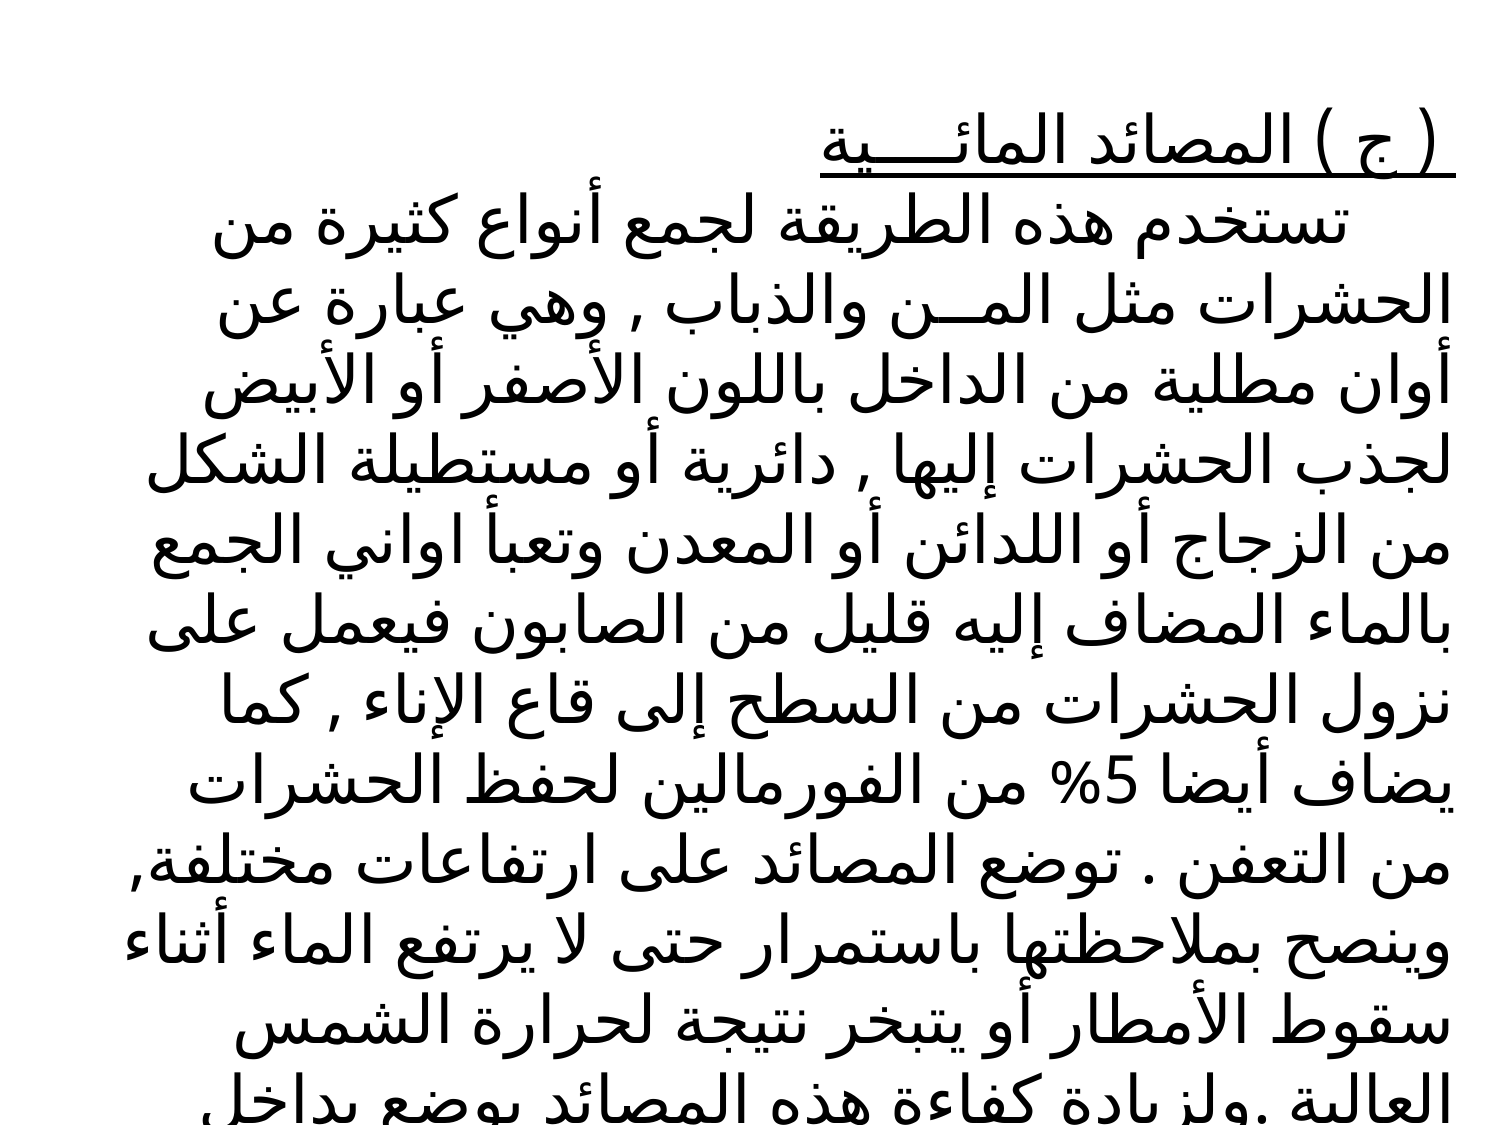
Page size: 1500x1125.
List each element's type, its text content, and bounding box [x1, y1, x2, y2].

text_box ( ج ) المصائد المائــــية تستخدم هذه الطريقة لجمع أنواع كثيرة من الحشرات مثل المــن والذباب , وهي عبارة عن أوان مطلية من الداخل باللون الأصفر أو الأبيض لجذب الحشرات إليها , دائرية أو مستطيلة الشكل من الزجاج أو اللدائن أو المعدن وتعبأ اواني الجمع بالماء المضاف إليه قليل من الصابون فيعمل على نزول الحشرات من السطح إلى قاع الإناء , كما يضاف أيضا 5% من الفورمالين لحفظ الحشرات من التعفن . توضع المصائد على ارتفاعات مختلفة, وينصح بملاحظتها باستمرار حتى لا يرتفع الماء أثناء سقوط الأمطار أو يتبخر نتيجة لحرارة الشمس العالية .ولزيادة كفاءة هذه المصائد يوضع بداخل الإناء لوح من الزجاج أو صفيحتان من الالومنيوم في وضع [88, 89, 1471, 1125]
